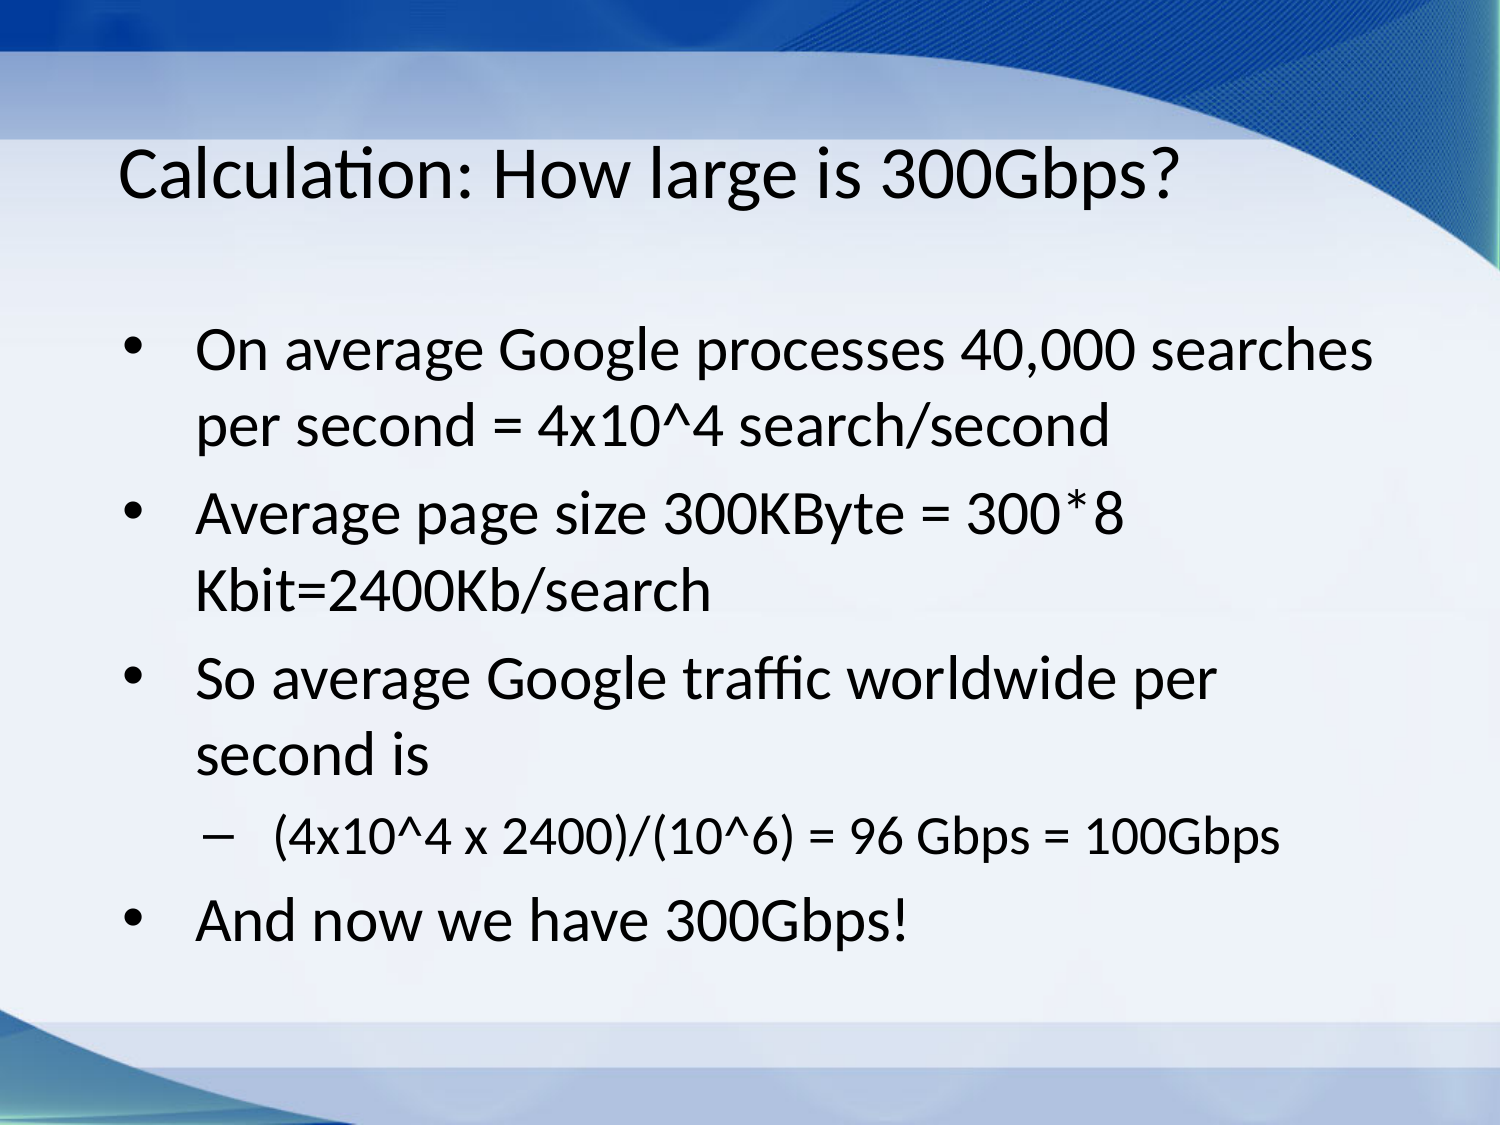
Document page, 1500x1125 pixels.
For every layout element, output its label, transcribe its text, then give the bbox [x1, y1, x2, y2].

list On average Google processes 40,000 searches per second = 4x10^4 search/second Average page size 300KByte = 300*8 Kbit=2400Kb/search So average Google traffic worldwide per second is (4x10^4 x 2400)/(10^6) = 96 Gbps = 100Gbps And now we have 300Gbps! [103, 299, 1397, 1014]
title Calculation: How large is 300Gbps? [103, 59, 1397, 278]
picture [0, 0, 1500, 1125]
